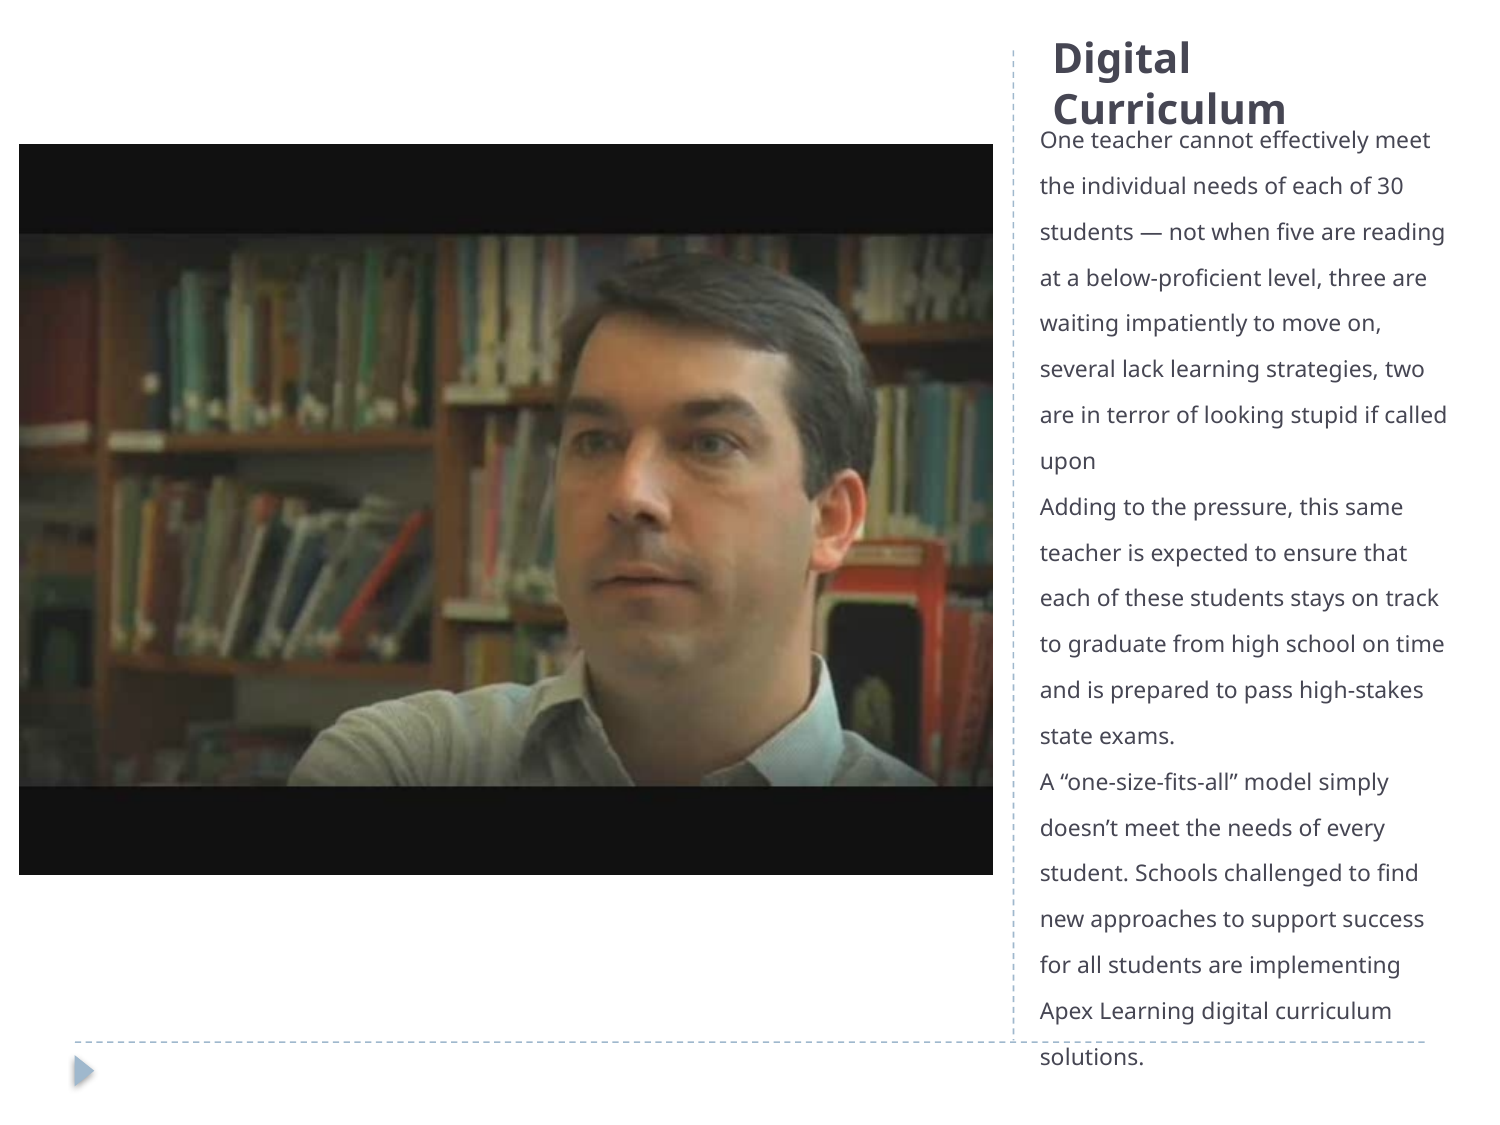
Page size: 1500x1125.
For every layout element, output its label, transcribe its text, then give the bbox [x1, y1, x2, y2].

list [18, 143, 994, 876]
list One teacher cannot effectively meet the individual needs of each of 30 students — not when five are reading at a below-proficient level, three are waiting impatiently to move on, several lack learning strategies, two are in terror of looking stupid if called upon Adding to the pressure, this same teacher is expected to ensure that each of these students stays on track to graduate from high school on time and is prepared to pass high-stakes state exams. A “one-size-fits-all” model simply doesn’t meet the needs of every student. Schools challenged to find new approaches to support success for all students are implementing Apex Learning digital curriculum solutions. [1025, 99, 1475, 995]
title Digital Curriculum [1037, 24, 1450, 99]
